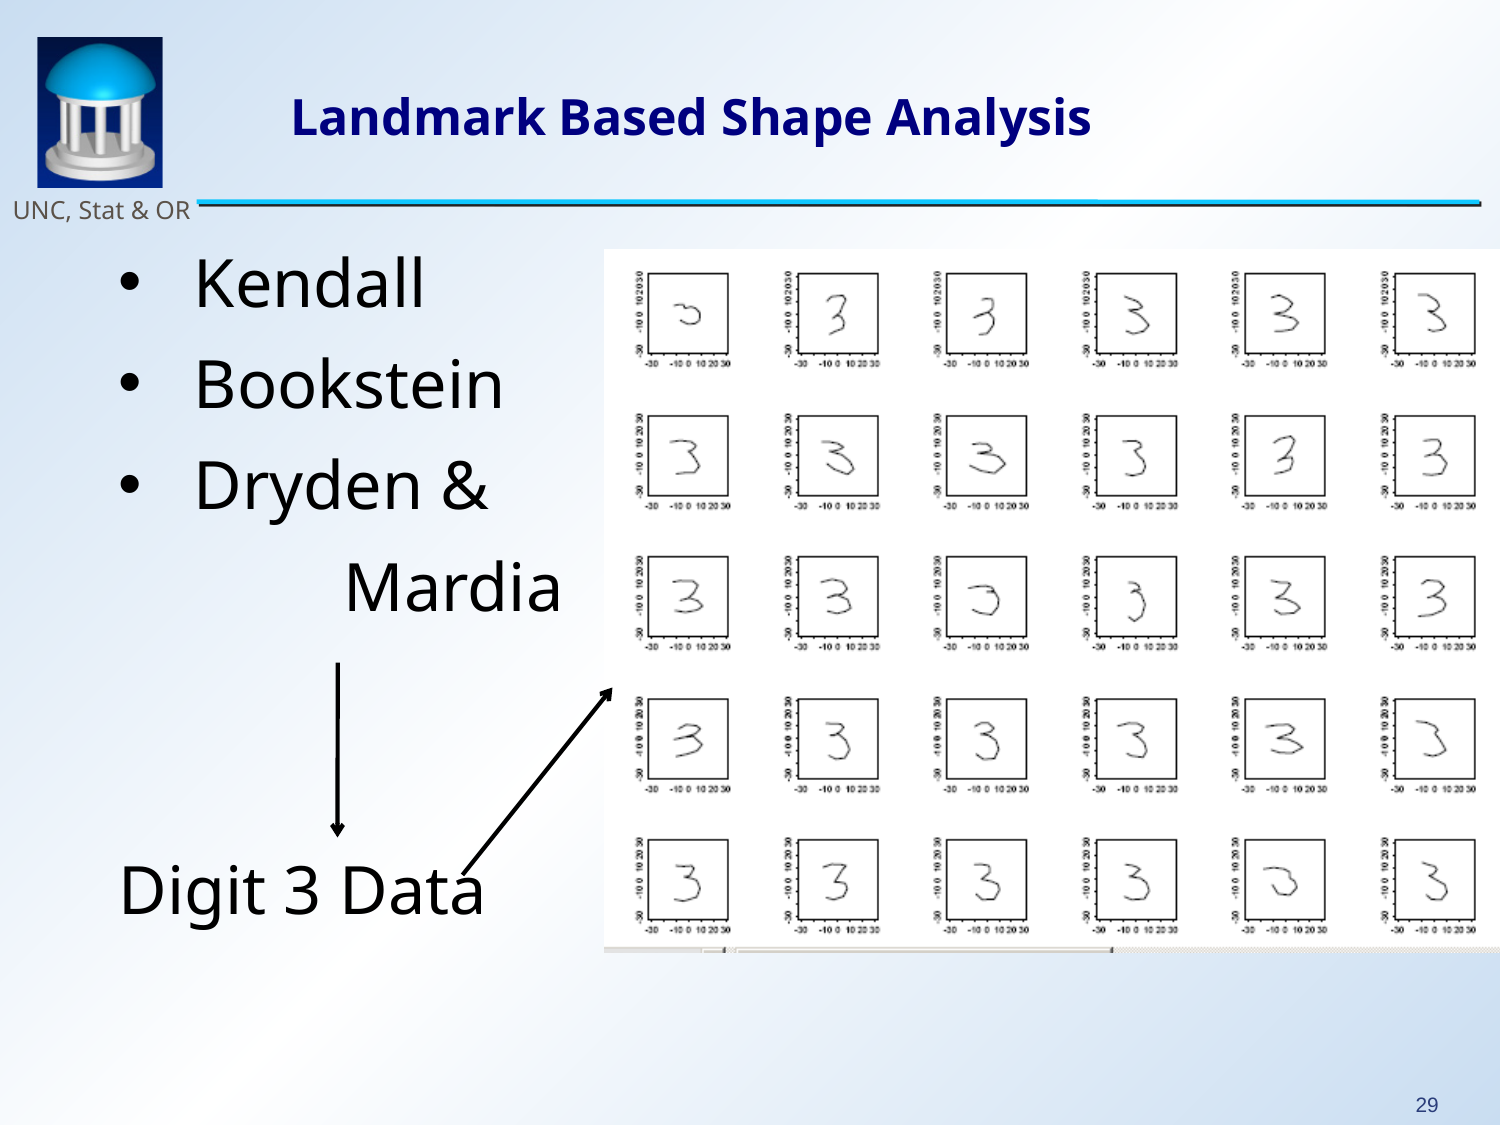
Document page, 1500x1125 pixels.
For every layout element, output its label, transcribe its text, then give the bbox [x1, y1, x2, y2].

title Landmark Based Shape Analysis [274, 74, 1448, 156]
list Kendall Bookstein Dryden & Mardia Digit 3 Data [103, 224, 1432, 1076]
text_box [443, 705, 632, 857]
picture [603, 249, 1500, 954]
